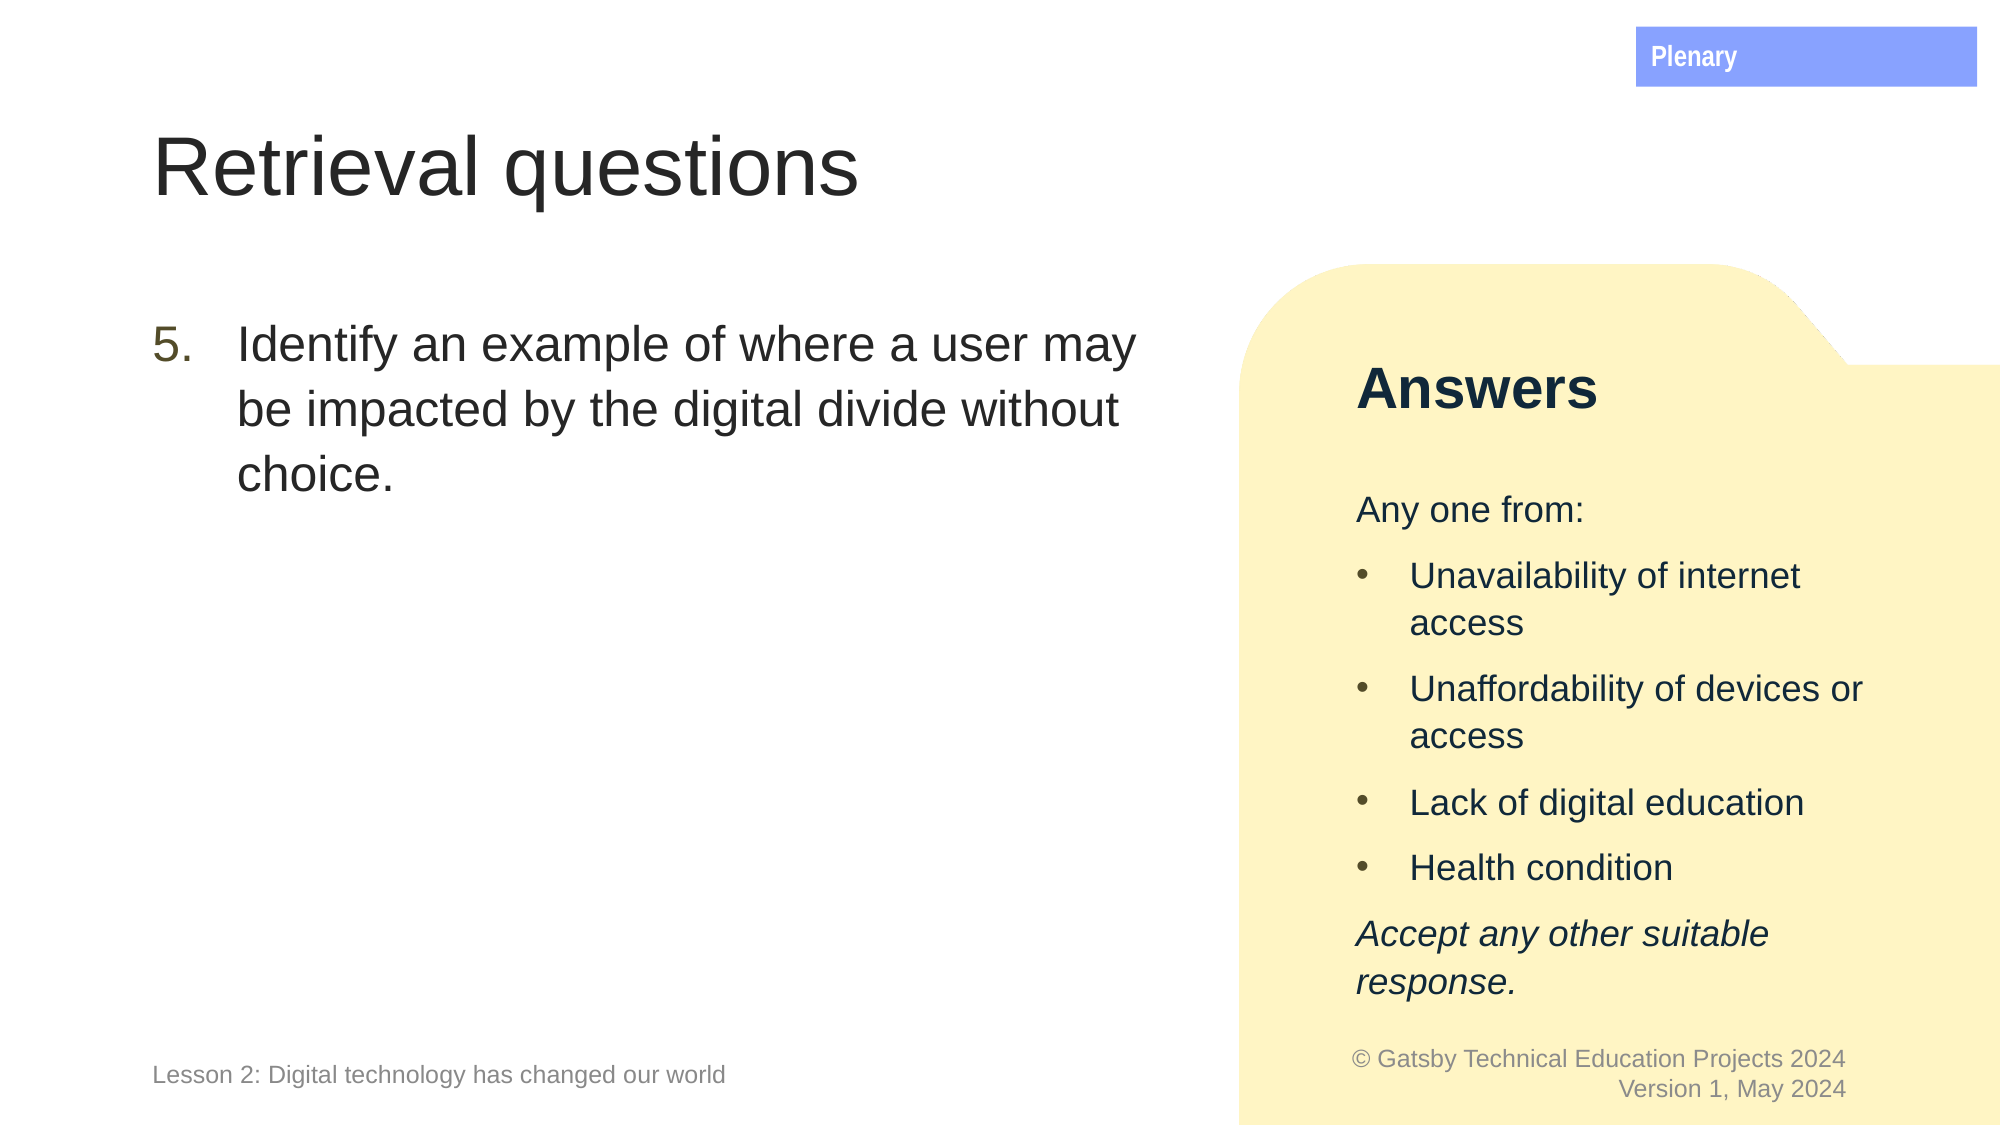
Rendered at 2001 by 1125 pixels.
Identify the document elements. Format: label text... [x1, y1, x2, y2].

list Any one from: Unavailability of internet access Unaffordability of devices or access Lack of digital education Health condition Accept any other suitable response. [1341, 474, 1917, 1014]
list Answers [1341, 337, 1783, 440]
title Retrieval questions [137, 59, 1863, 278]
list Plenary [1636, 26, 1978, 87]
list Lesson 2: Digital technology has changed our world [137, 1042, 829, 1103]
list Identify an example of where a user may be impacted by the digital divide without choice. [137, 299, 1188, 1014]
picture [1239, 264, 2000, 1125]
